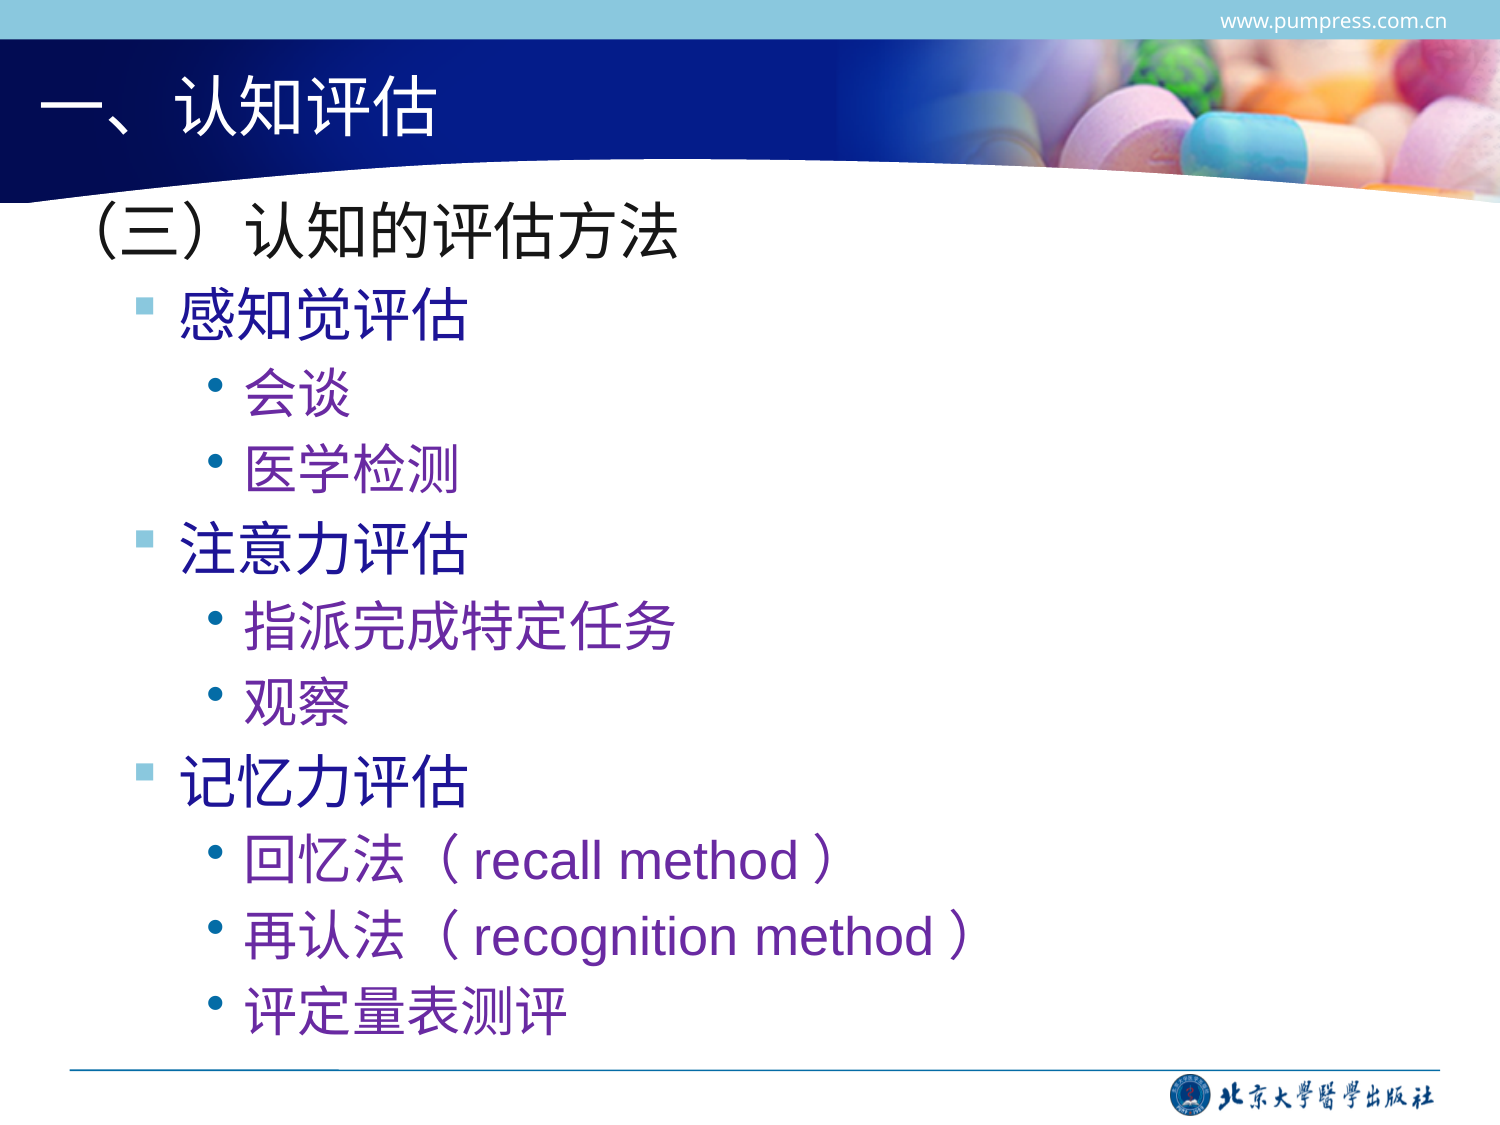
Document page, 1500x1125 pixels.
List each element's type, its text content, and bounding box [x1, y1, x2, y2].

picture [0, 40, 1500, 203]
slide_number www.pumpress.com.cn [1024, 0, 1463, 38]
list （三）认知的评估方法 感知觉评估 会谈 医学检测 注意力评估 指派完成特定任务 观察 记忆力评估 回忆法（recall method） 再认法（recognition method） 评定量表测评 [41, 184, 1454, 1011]
title 一、认知评估 [23, 58, 1349, 152]
picture [1170, 1074, 1436, 1118]
